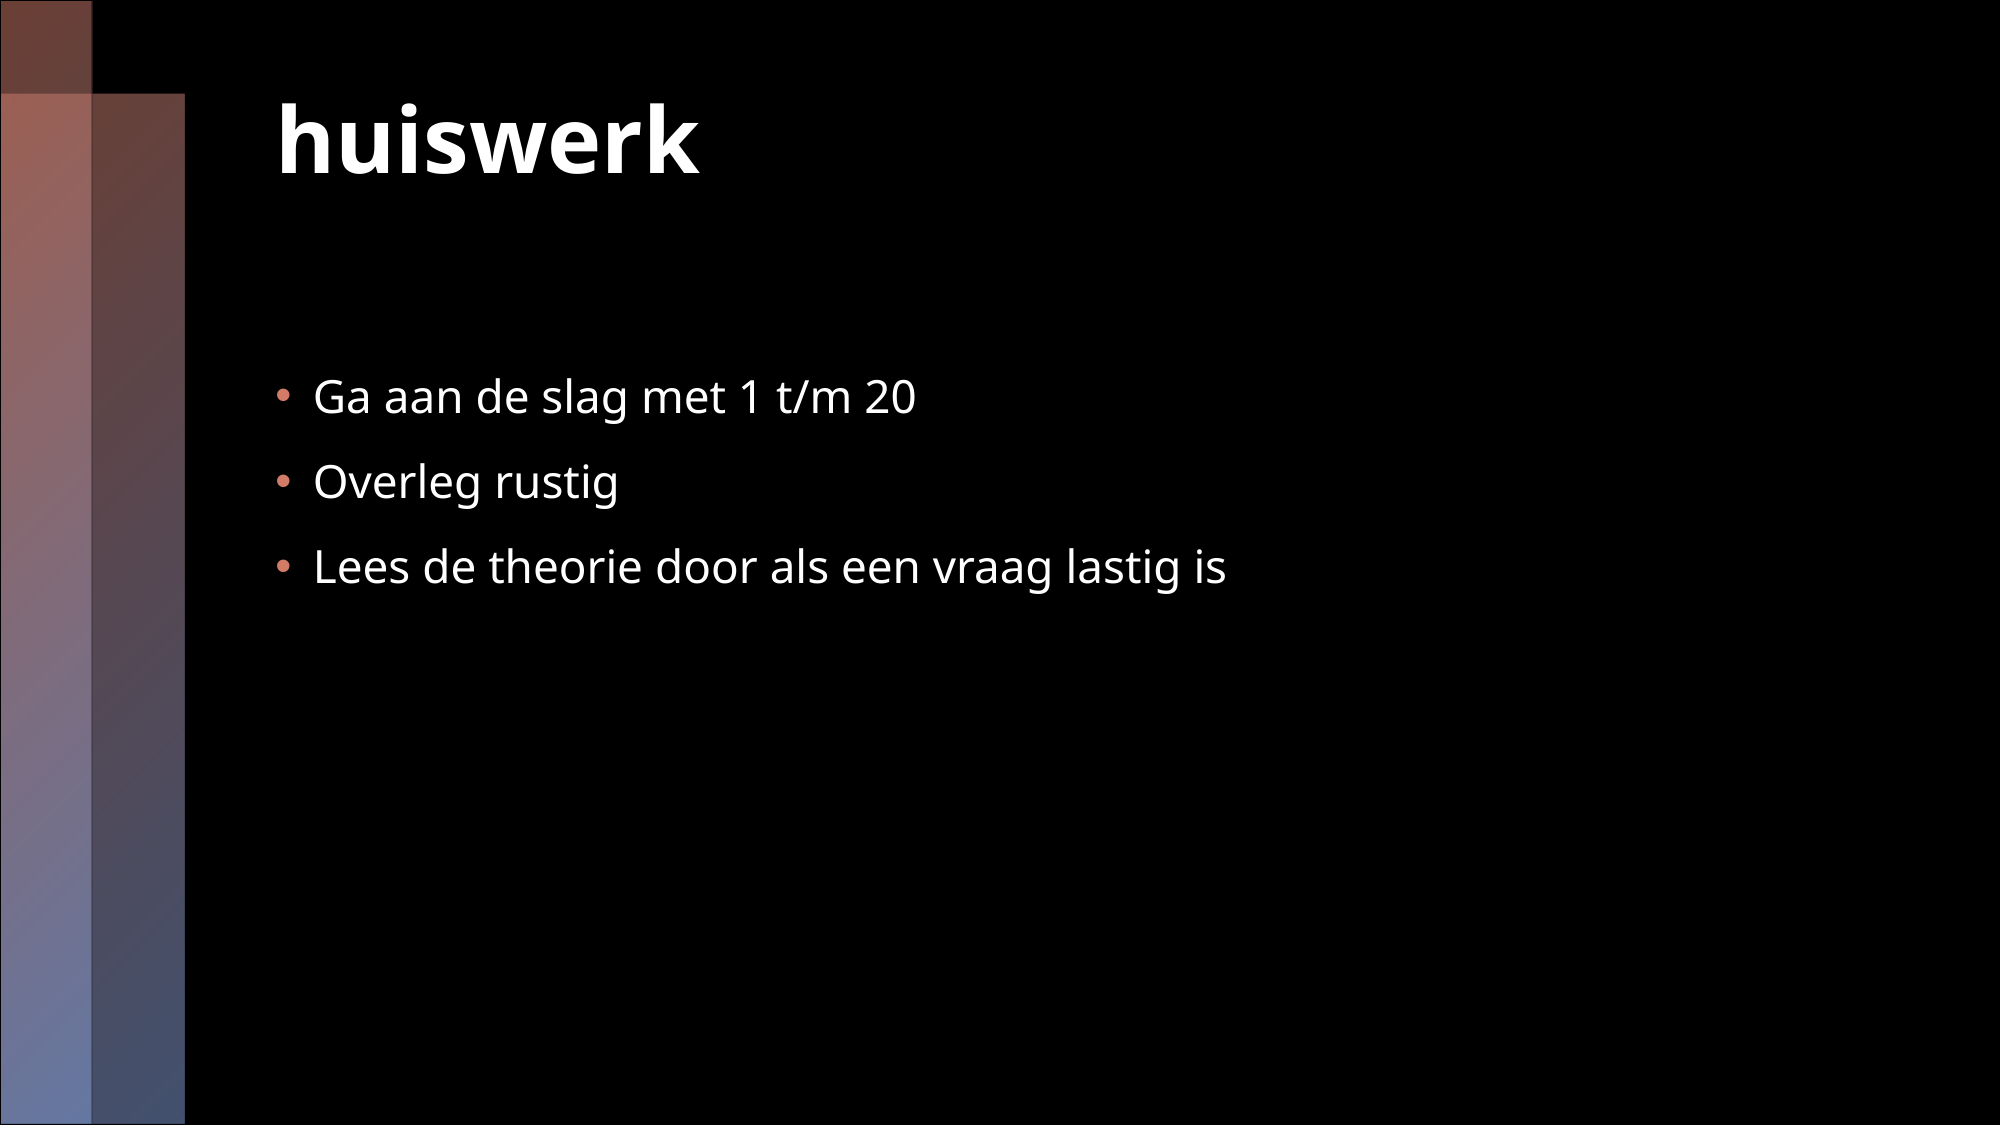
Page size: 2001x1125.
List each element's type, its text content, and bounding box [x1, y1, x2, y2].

title huiswerk [260, 74, 1817, 329]
list Ga aan de slag met 1 t/m 20 Overleg rustig Lees de theorie door als een vraag lastig is [260, 354, 1817, 999]
